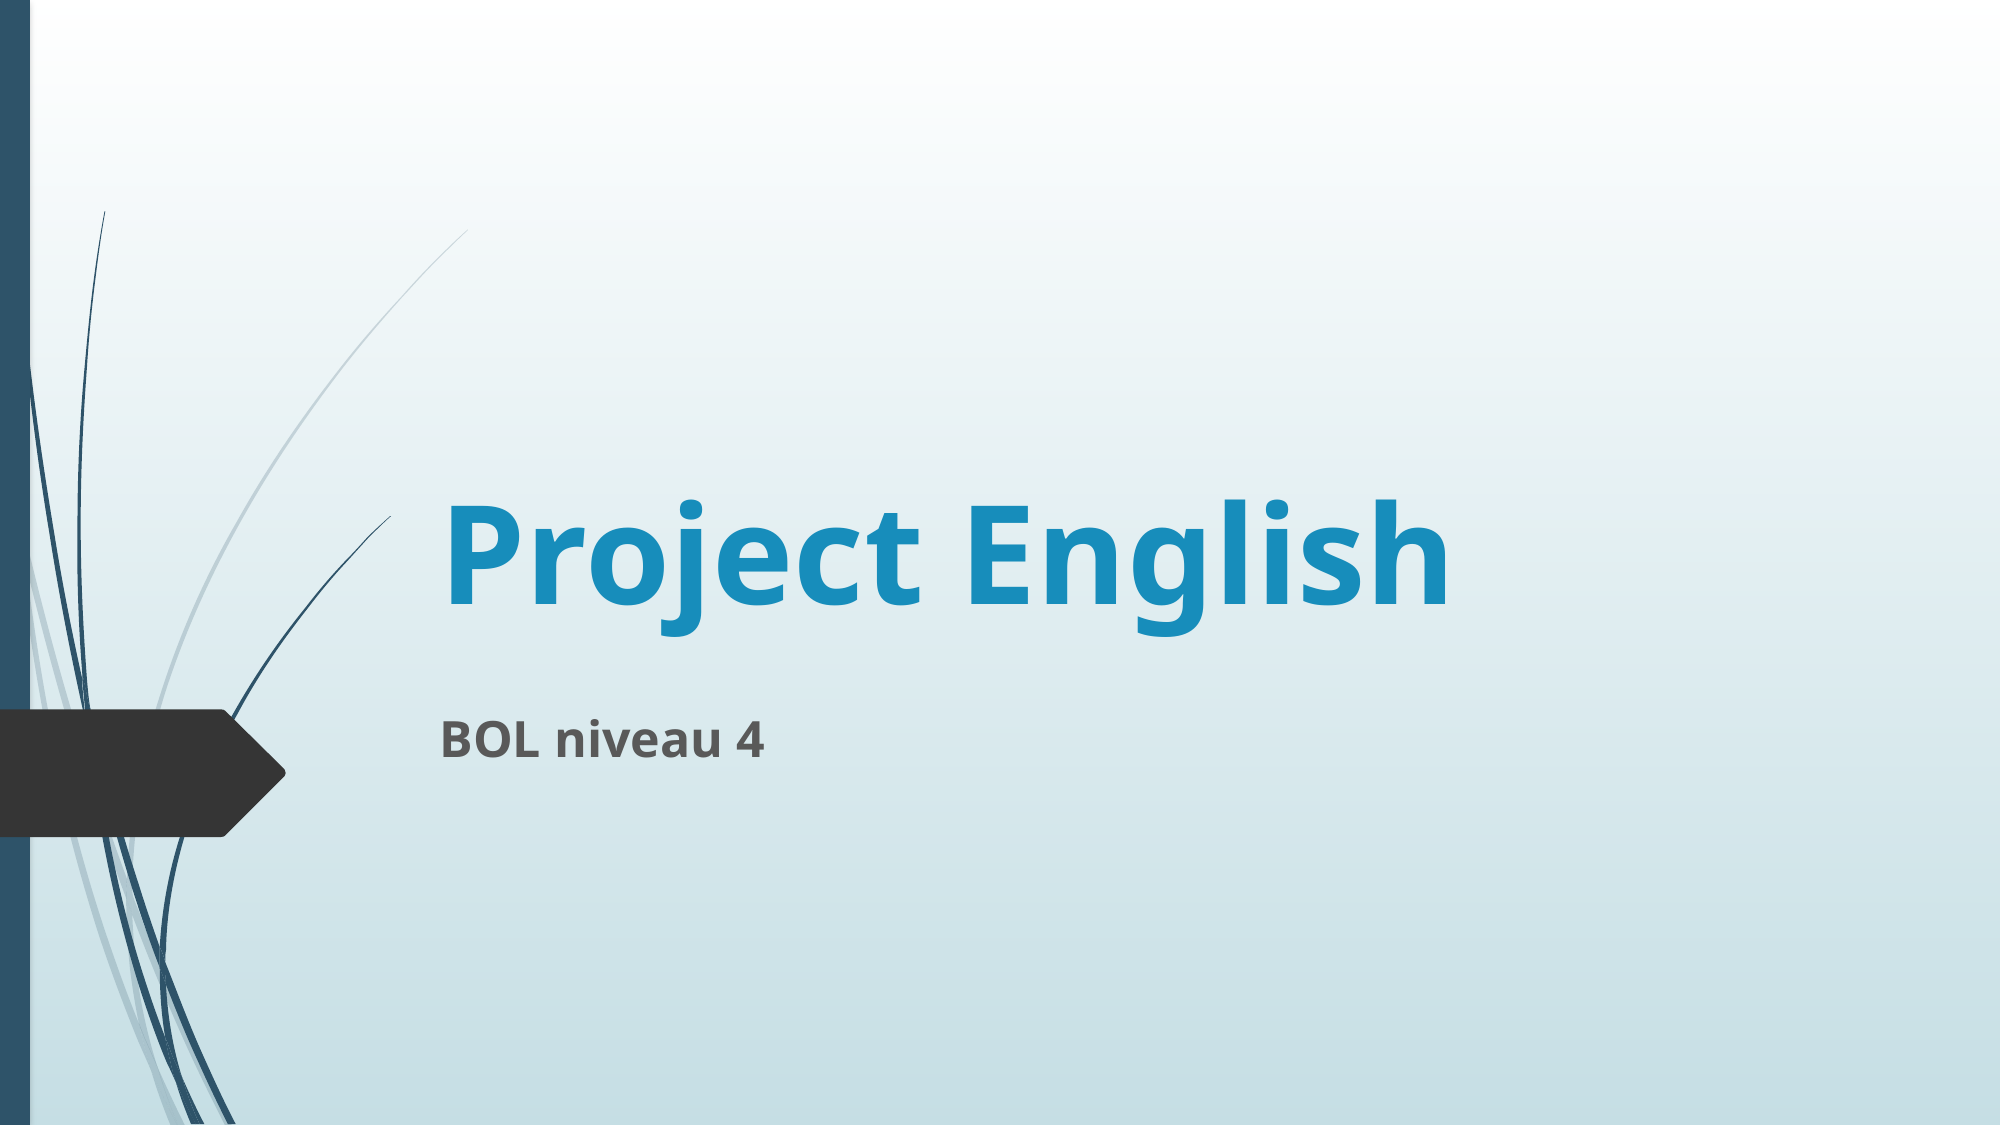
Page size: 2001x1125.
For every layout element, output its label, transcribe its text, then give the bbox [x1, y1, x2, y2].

title Project English [424, 313, 1888, 640]
subtitle BOL niveau 4 [424, 699, 1888, 969]
